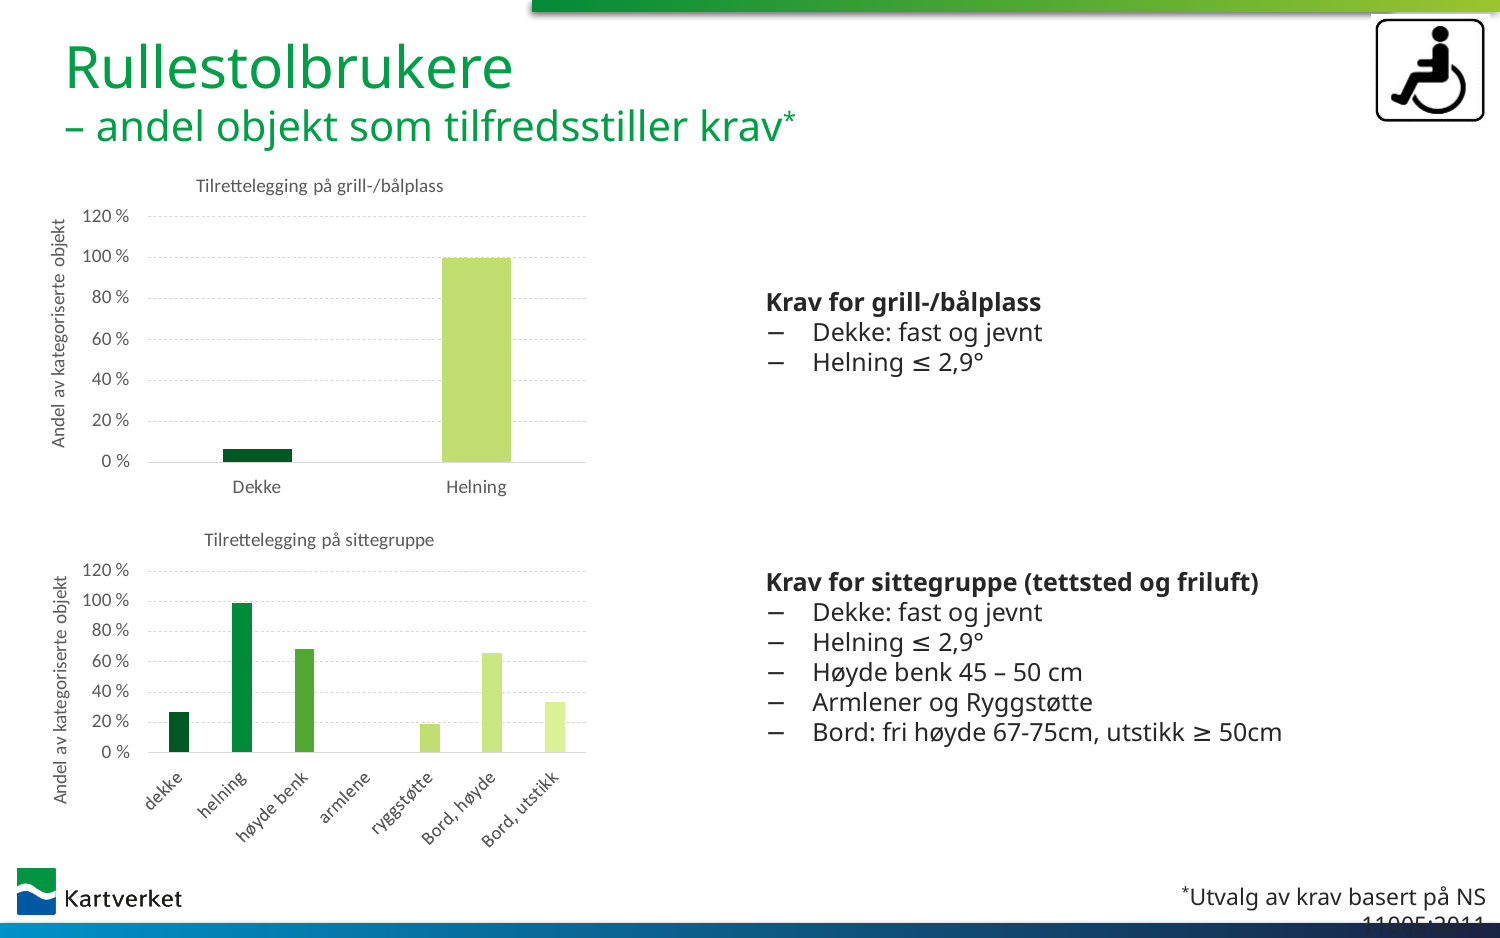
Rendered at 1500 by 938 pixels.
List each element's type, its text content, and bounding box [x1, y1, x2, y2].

text_box Rullestolbrukere – andel objekt som tilfredsstiller krav* [49, 14, 1431, 158]
picture [41, 166, 597, 505]
picture [1371, 13, 1491, 127]
text_box Krav for grill-/bålplass Dekke: fast og jevnt Helning ≤ 2,9° [750, 279, 1452, 384]
text_box *Utvalg av krav basert på NS 11005:2011 [1068, 873, 1500, 938]
picture [41, 520, 597, 859]
text_box Krav for sittegruppe (tettsted og friluft) Dekke: fast og jevnt Helning ≤ 2,9° Høyde benk 45 – 50 cm Armlener og Ryggstøtte Bord: fri høyde 67-75cm, utstikk ≥ 50cm [750, 559, 1500, 754]
